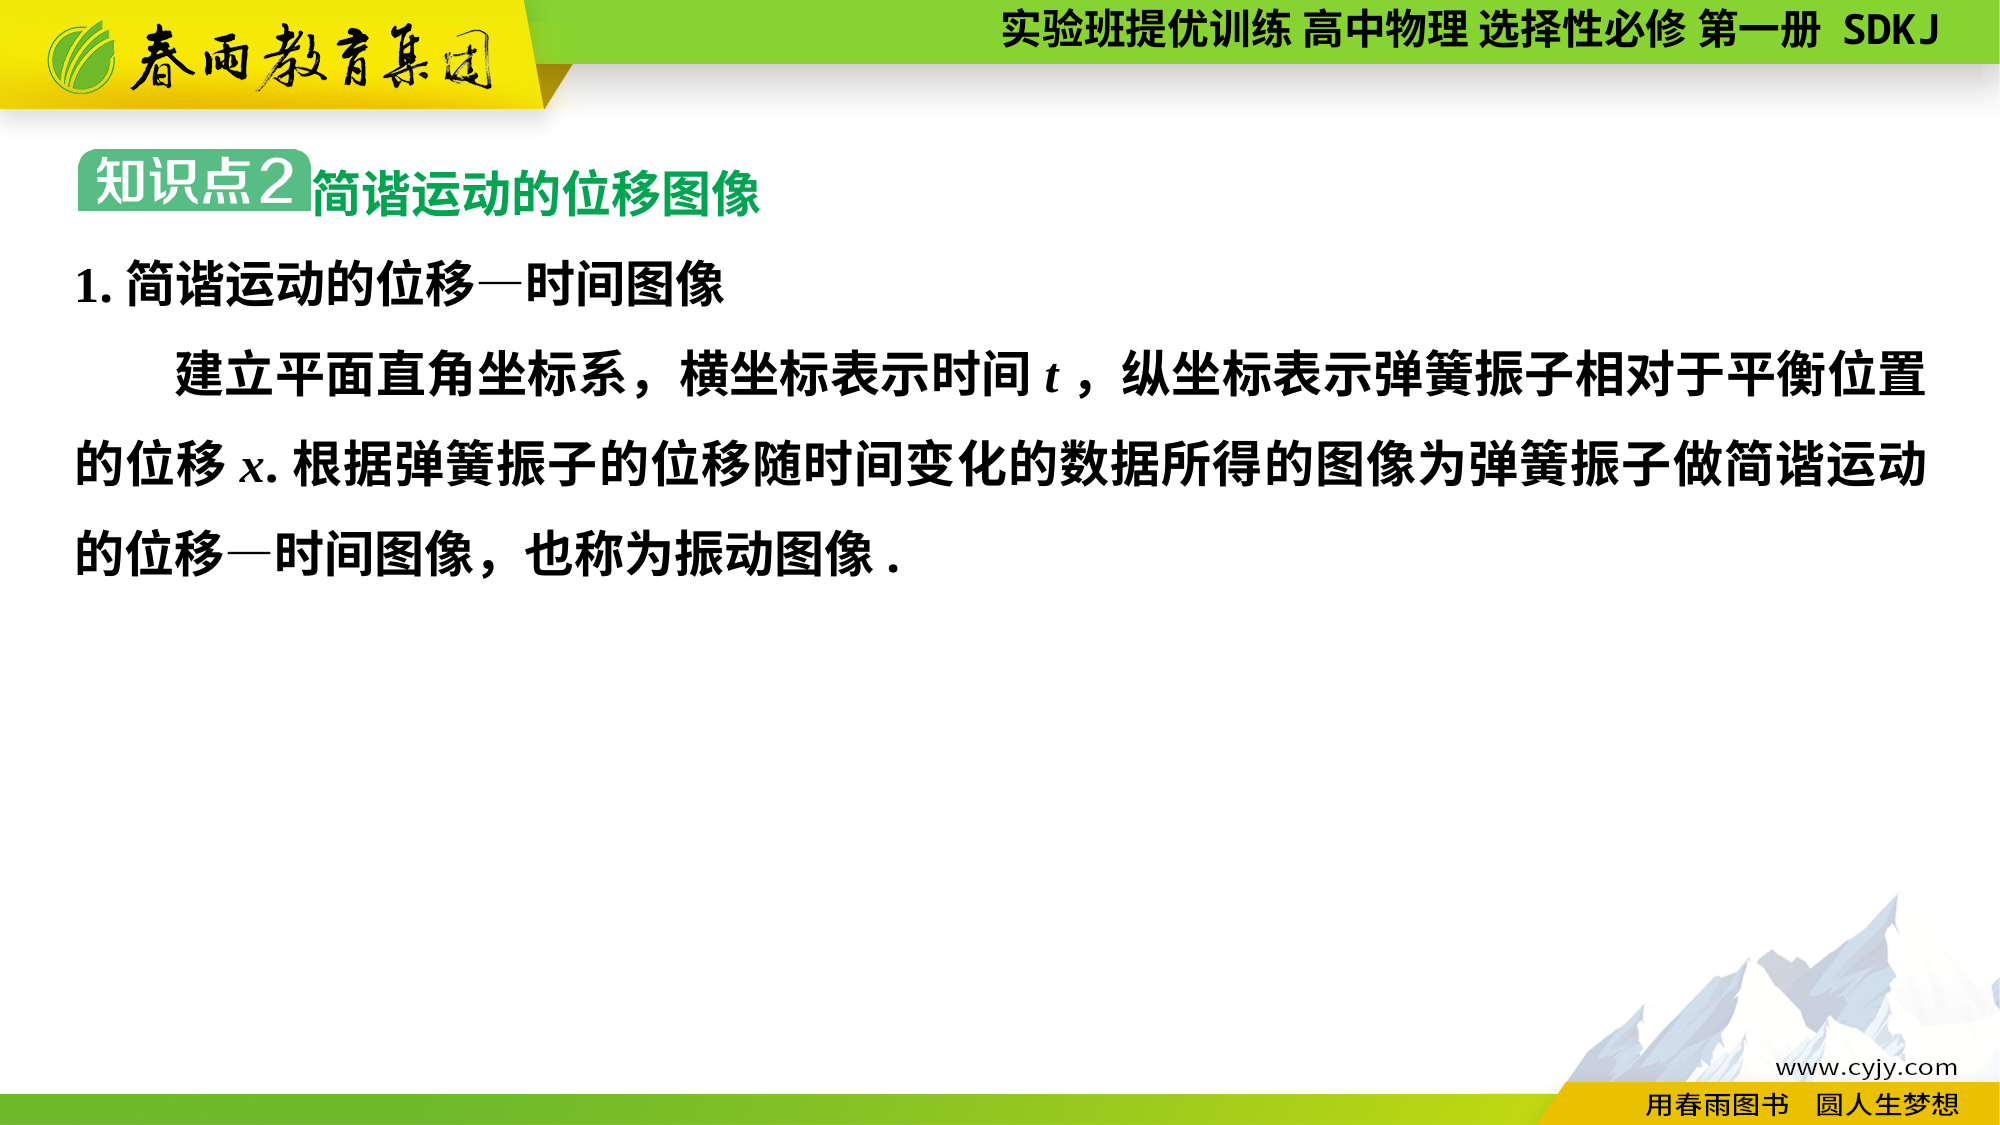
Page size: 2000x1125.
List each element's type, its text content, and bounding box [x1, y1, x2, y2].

picture [0, 0, 2000, 1125]
list 简谐运动的位移图像 1.简谐运动的位移—时间图像 建立平面直角坐标系，横坐标表示时间t，纵坐标表示弹簧振子相对于平衡位置的位移x.根据弹簧振子的位移随时间变化的数据所得的图像为弹簧振子做简谐运动的位移—时间图像，也称为振动图像. [59, 125, 1944, 595]
